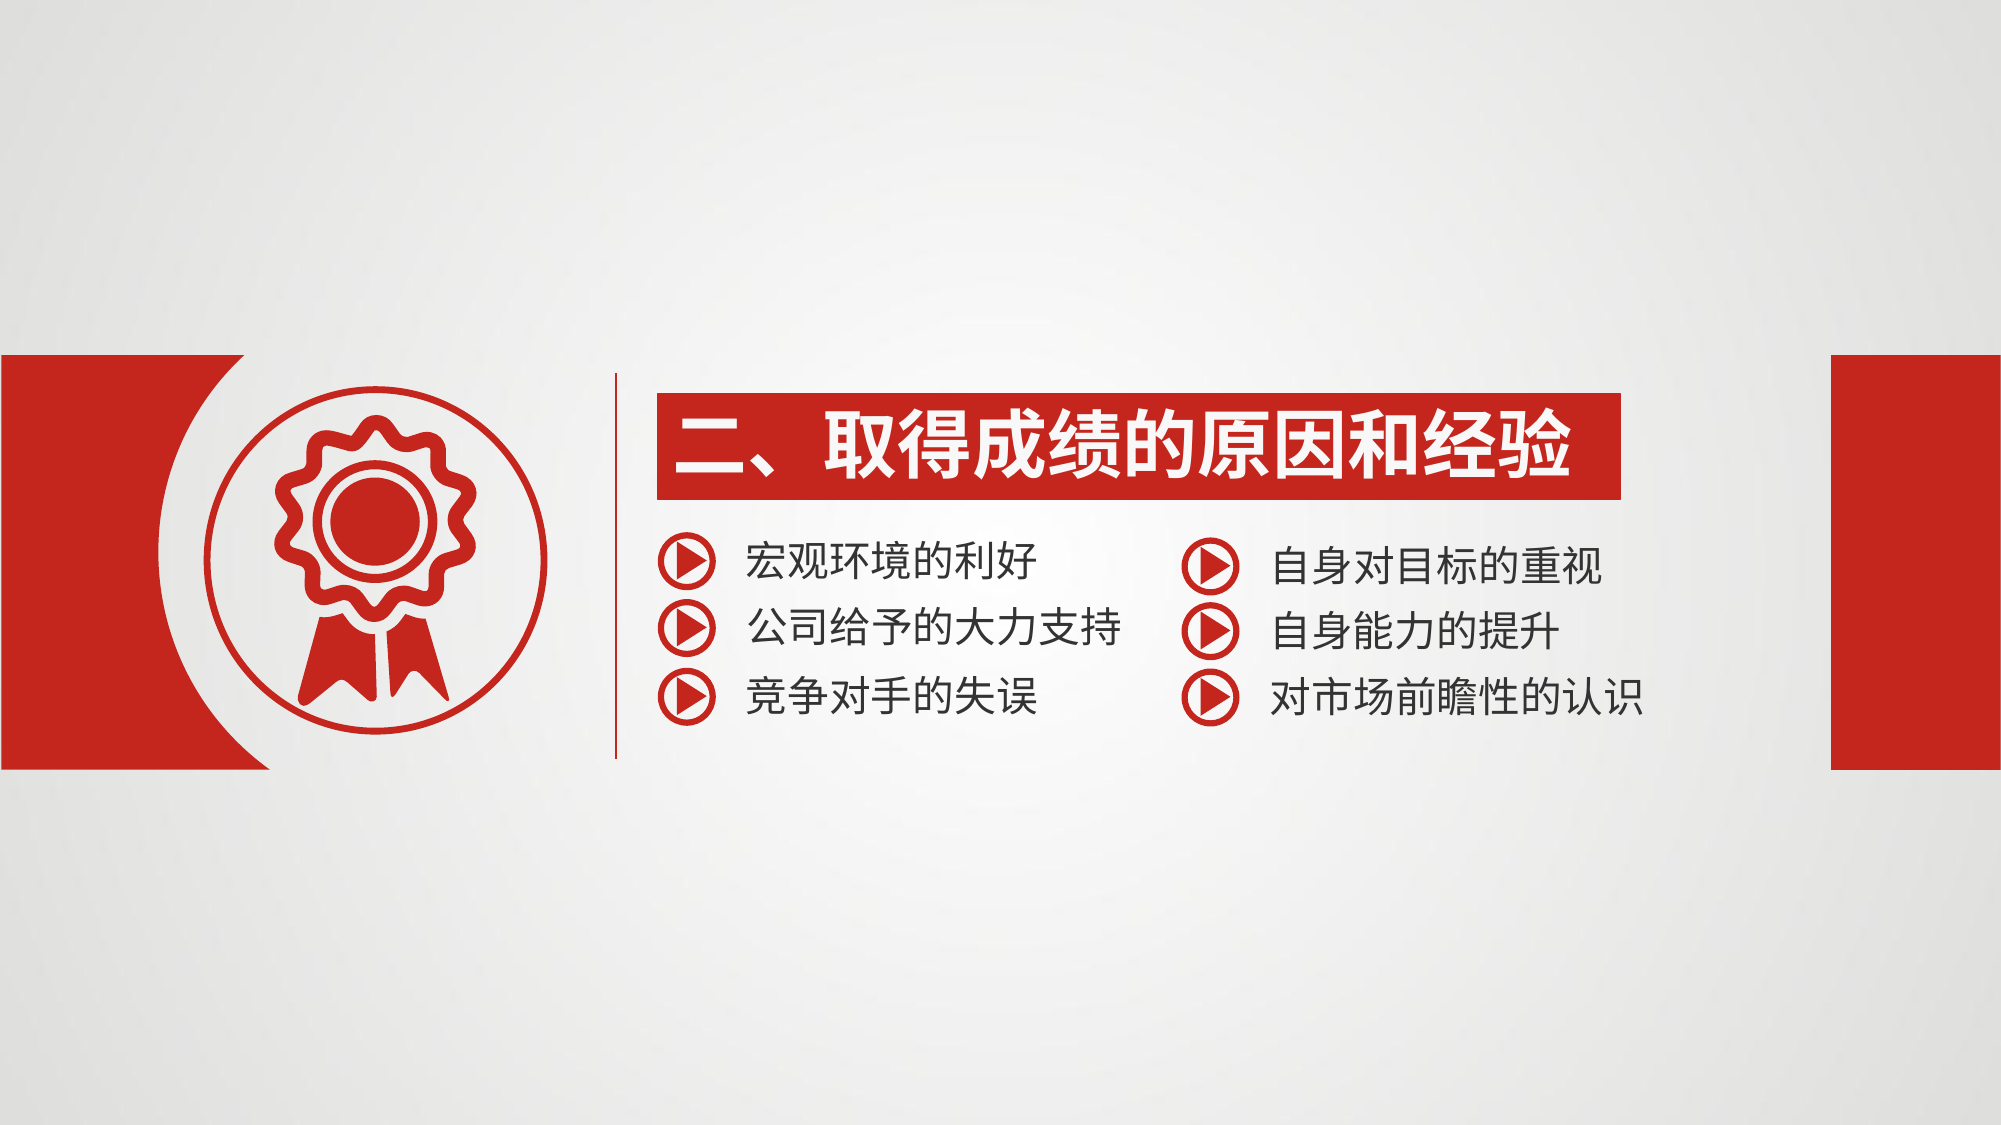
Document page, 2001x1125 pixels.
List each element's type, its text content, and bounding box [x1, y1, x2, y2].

picture [0, 0, 2001, 1125]
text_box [1181, 596, 1579, 662]
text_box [657, 662, 1055, 729]
text_box 二、取得成绩的原因和经验 [657, 390, 1621, 496]
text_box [657, 593, 1139, 660]
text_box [1181, 663, 1663, 730]
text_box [1181, 531, 1621, 599]
text_box [1, 355, 270, 770]
text_box [1831, 355, 2001, 770]
text_box [657, 496, 1621, 500]
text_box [657, 526, 1055, 593]
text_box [203, 385, 548, 735]
